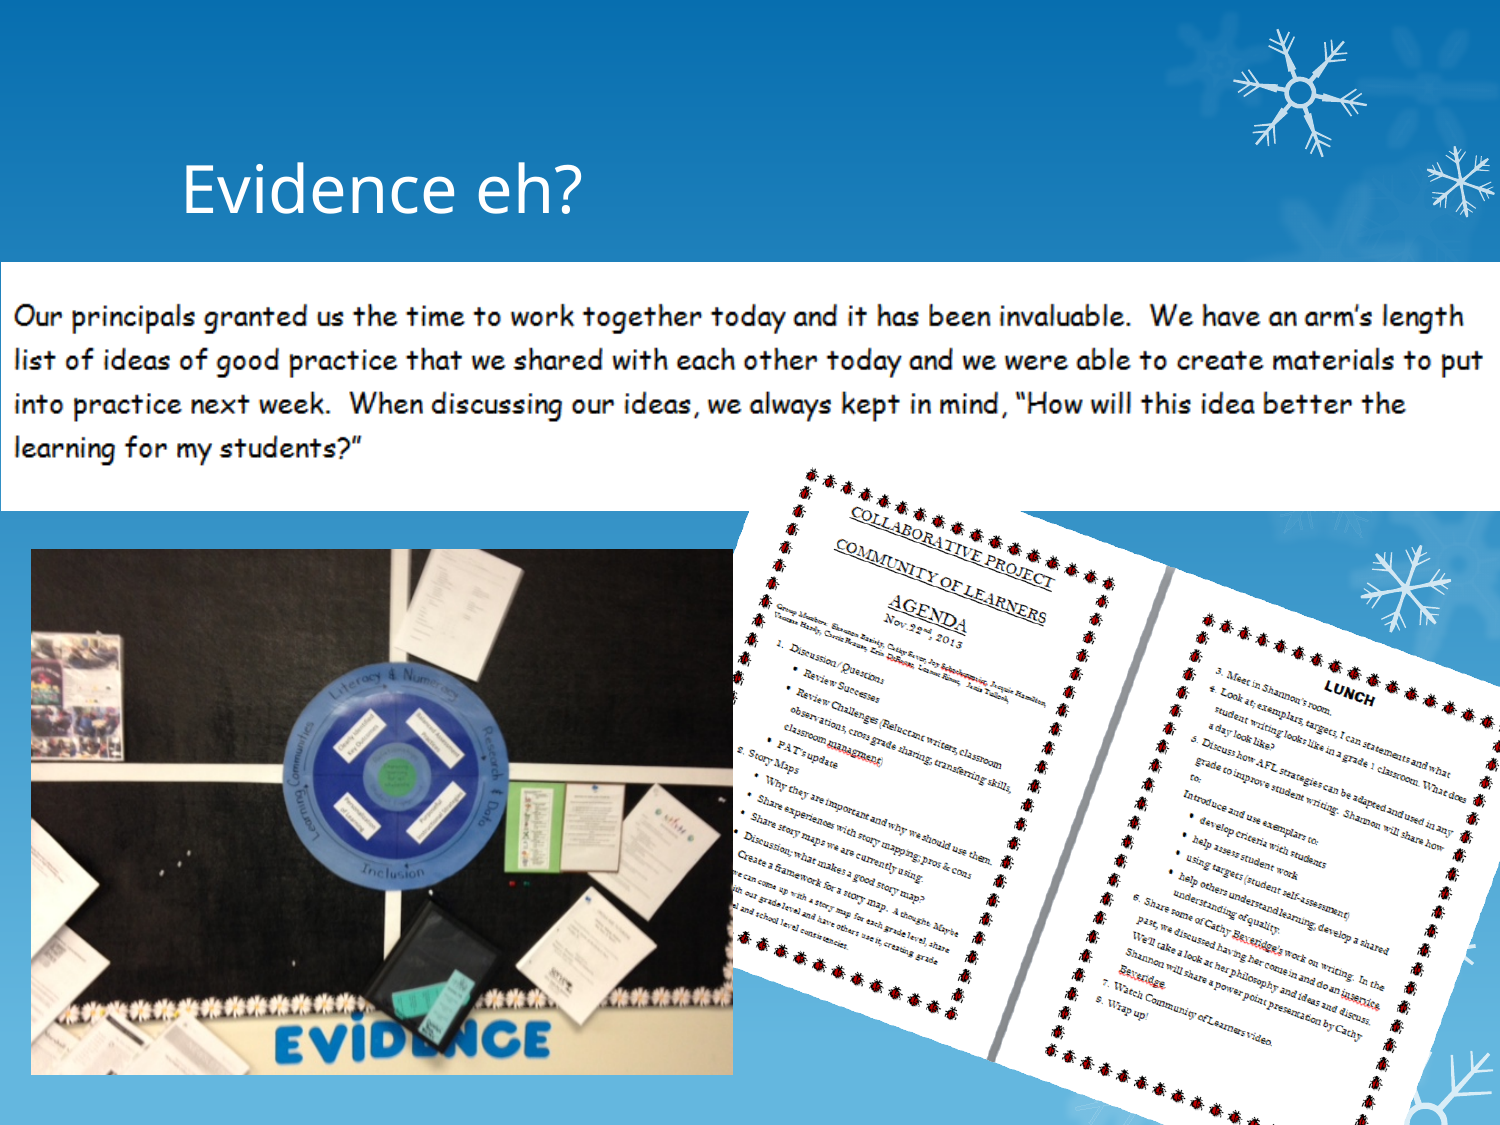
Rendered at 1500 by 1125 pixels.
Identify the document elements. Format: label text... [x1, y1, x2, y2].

title Evidence eh? [165, 110, 1335, 260]
picture [0, 261, 1500, 1125]
